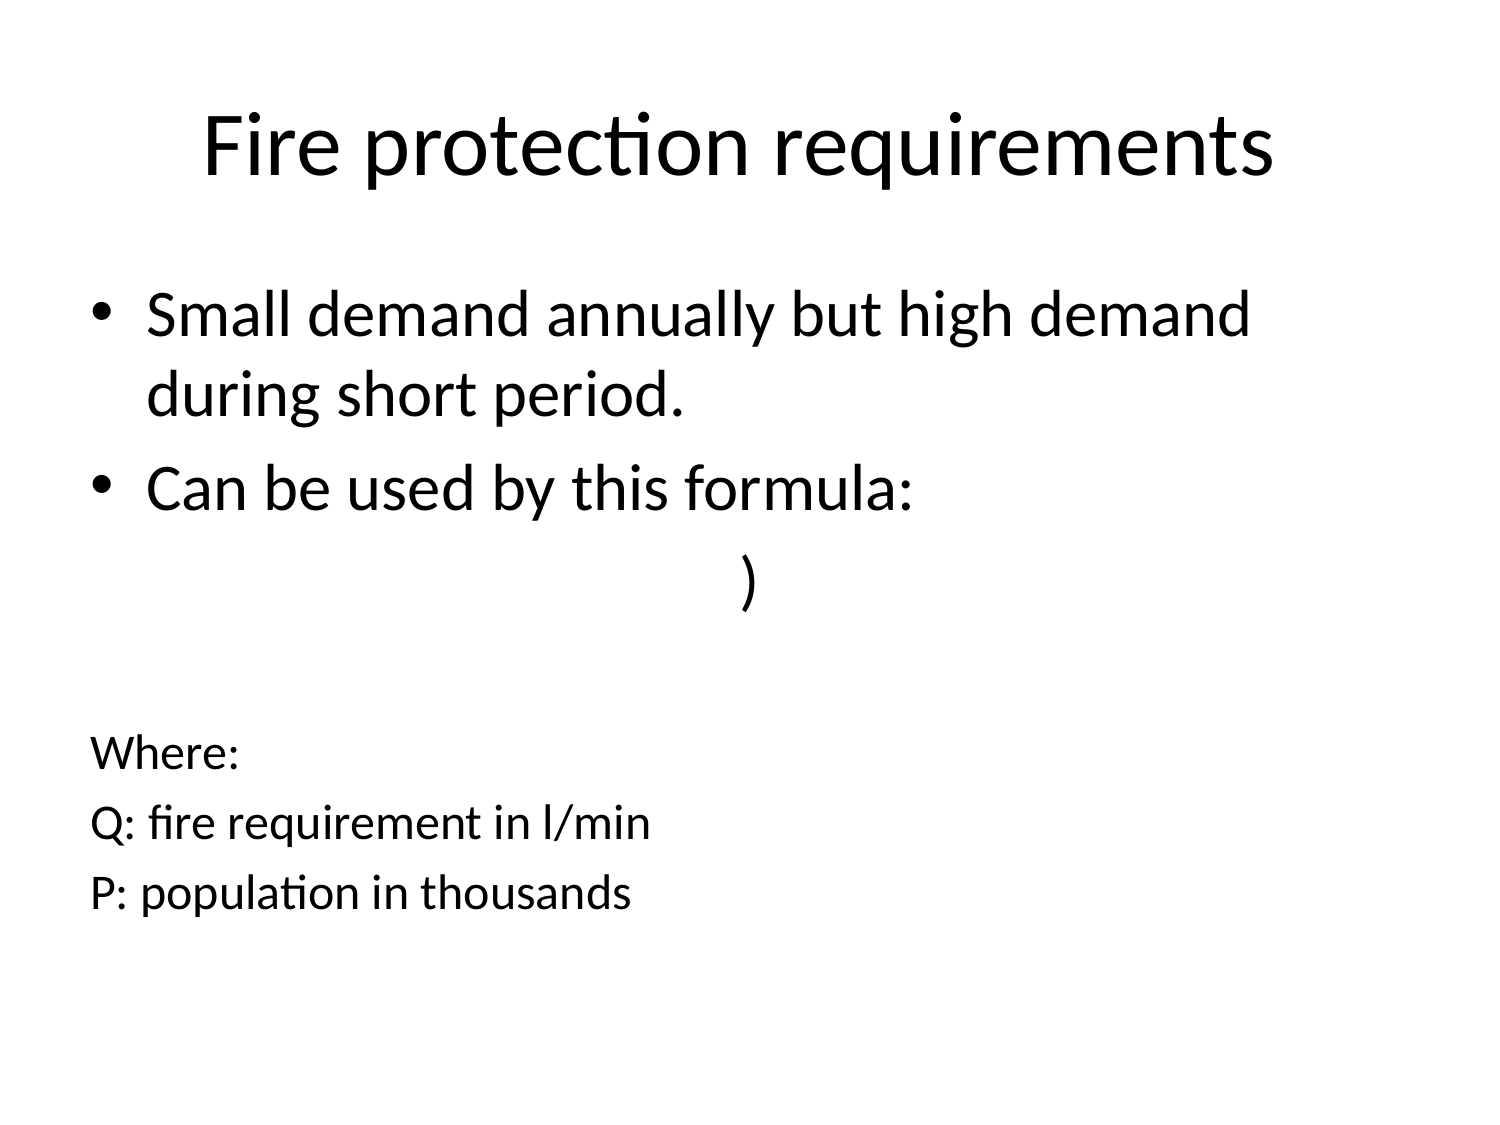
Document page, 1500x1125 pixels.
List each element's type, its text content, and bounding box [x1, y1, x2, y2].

title Fire protection requirements [75, 45, 1425, 233]
